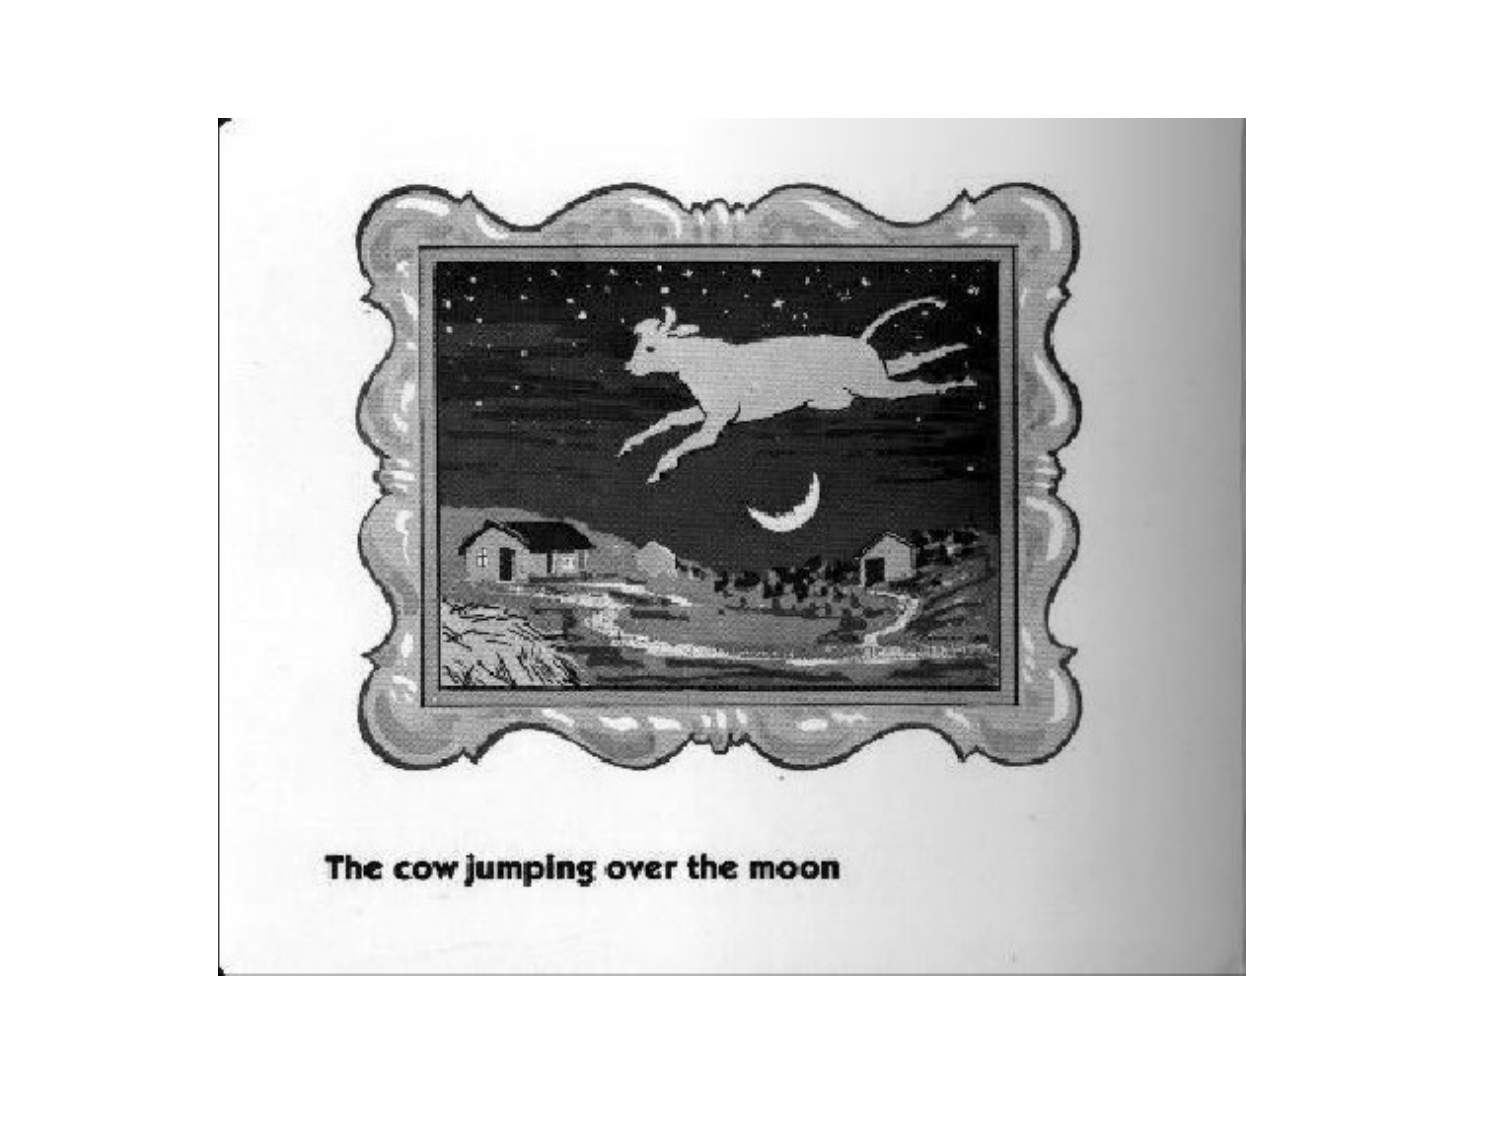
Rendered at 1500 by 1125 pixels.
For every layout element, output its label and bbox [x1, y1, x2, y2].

picture [218, 118, 1246, 977]
